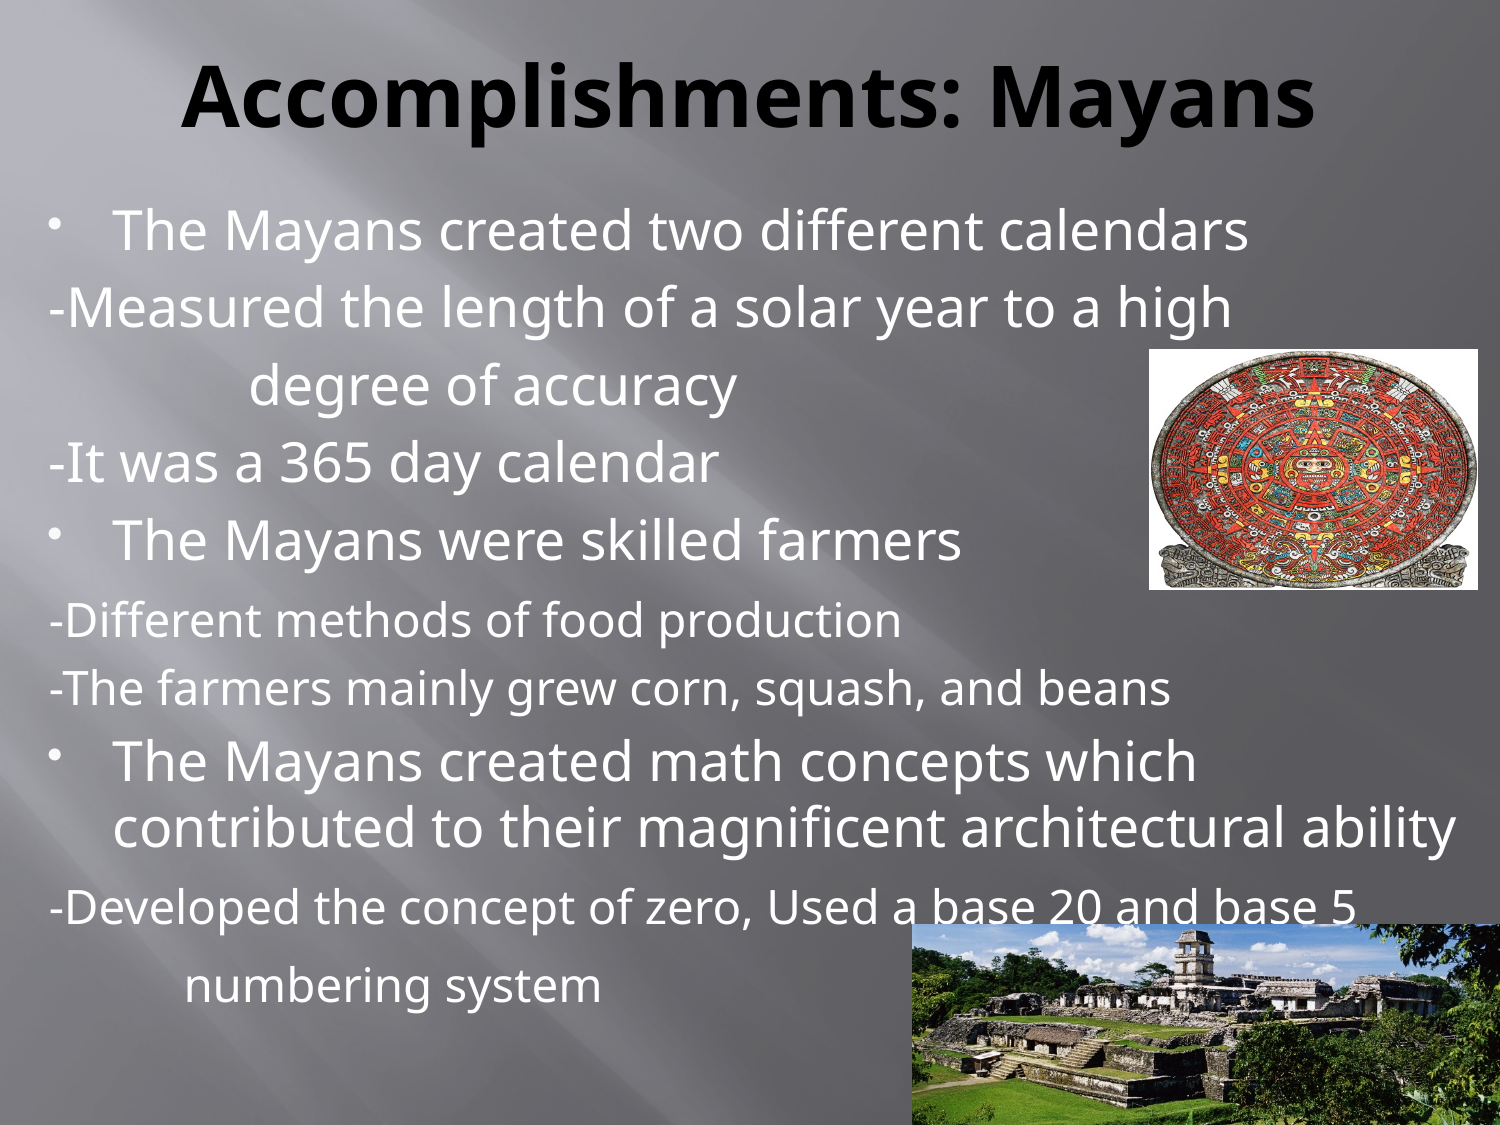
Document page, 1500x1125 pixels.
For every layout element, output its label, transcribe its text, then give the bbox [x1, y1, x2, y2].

picture [1149, 349, 1478, 590]
list The Mayans created two different calendars -Measured the length of a solar year to a high degree of accuracy -It was a 365 day calendar The Mayans were skilled farmers -Different methods of food production -The farmers mainly grew corn, squash, and beans The Mayans created math concepts which contributed to their magnificent architectural ability -Developed the concept of zero, Used a base 20 and base 5 numbering system [12, 187, 1500, 1036]
title Accomplishments: Mayans [75, 0, 1425, 187]
picture [912, 924, 1500, 1125]
